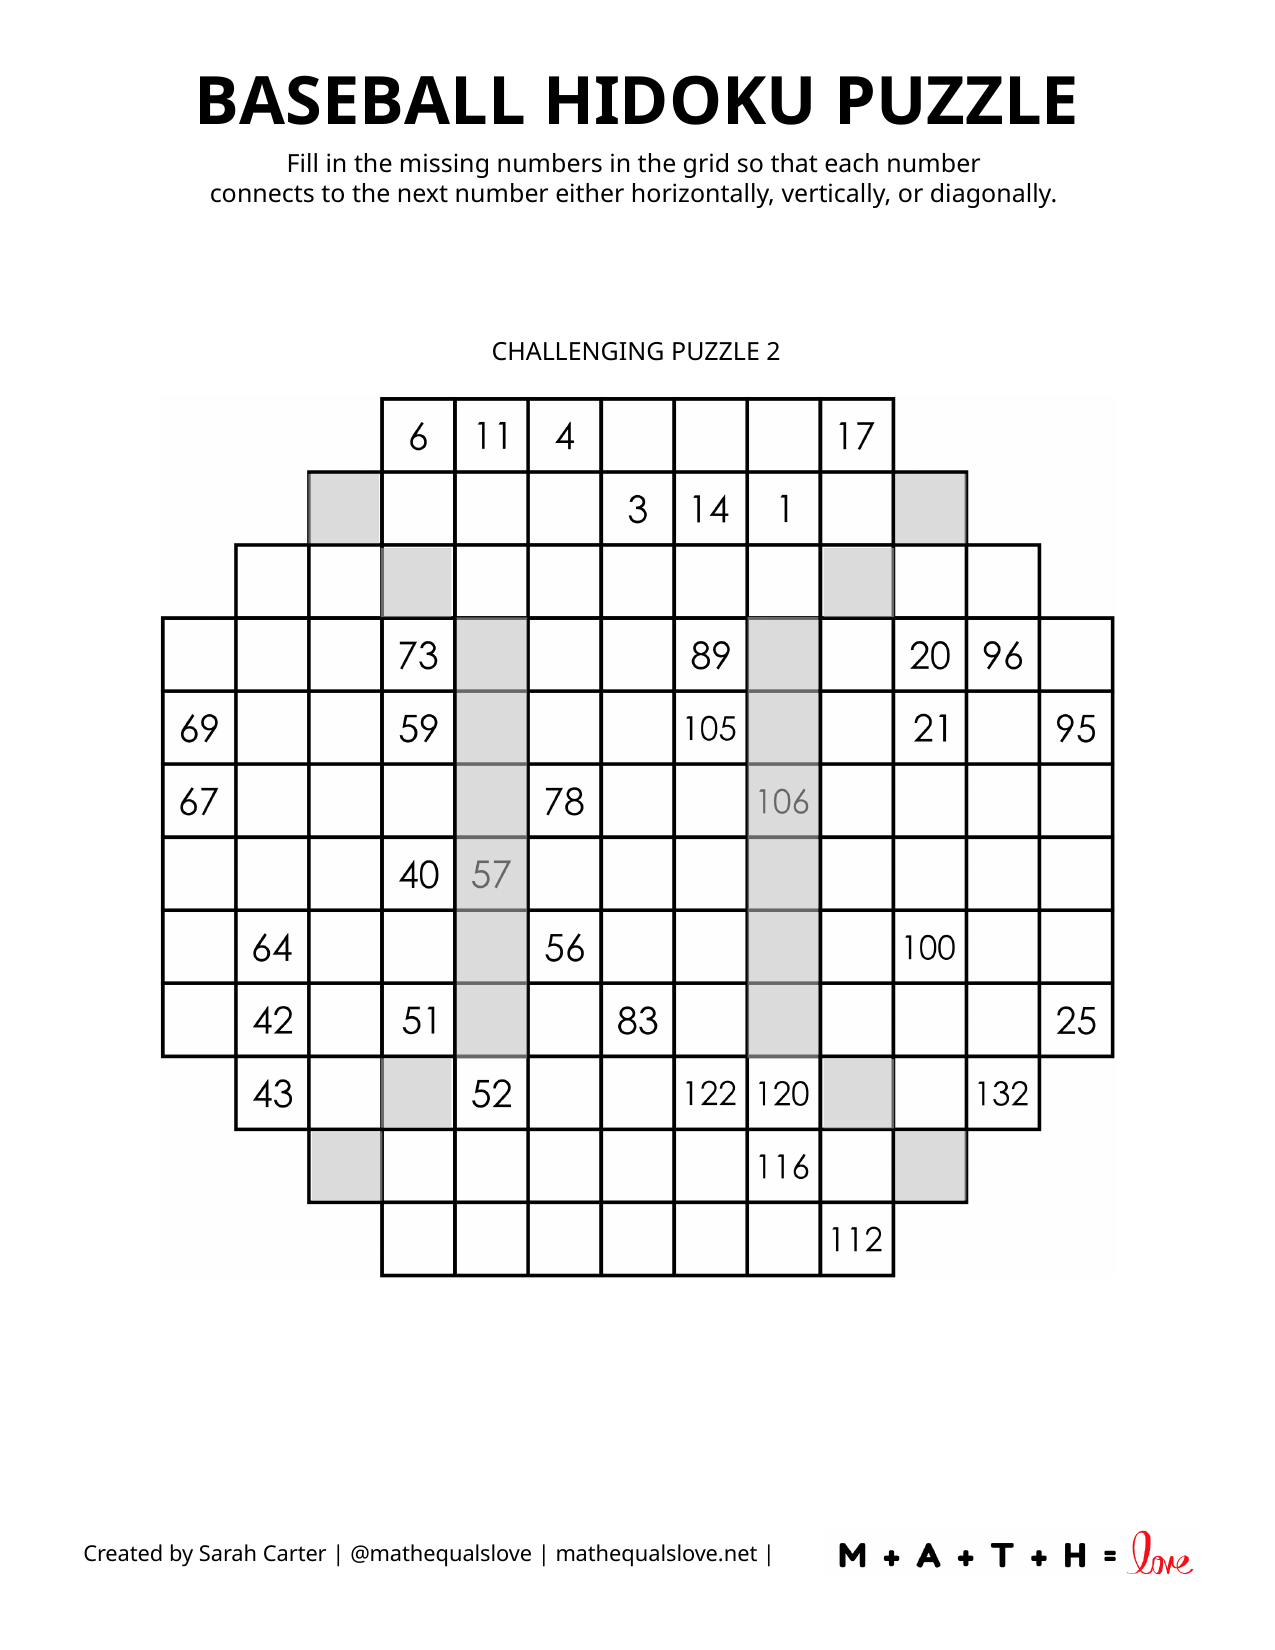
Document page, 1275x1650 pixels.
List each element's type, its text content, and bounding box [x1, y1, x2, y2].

text_box CHALLENGING PUZZLE 2 [158, 335, 1115, 387]
picture [826, 1528, 1203, 1579]
text_box Fill in the missing numbers in the grid so that each number connects to the next number either horizontally, vertically, or diagonally. [0, 140, 1275, 216]
picture [158, 395, 1117, 1280]
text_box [307, 473, 967, 1202]
text_box BASEBALL HIDOKU PUZZLE [65, 50, 1210, 140]
text_box Created by Sarah Carter | @mathequalslove | mathequalslove.net | [68, 1532, 826, 1574]
